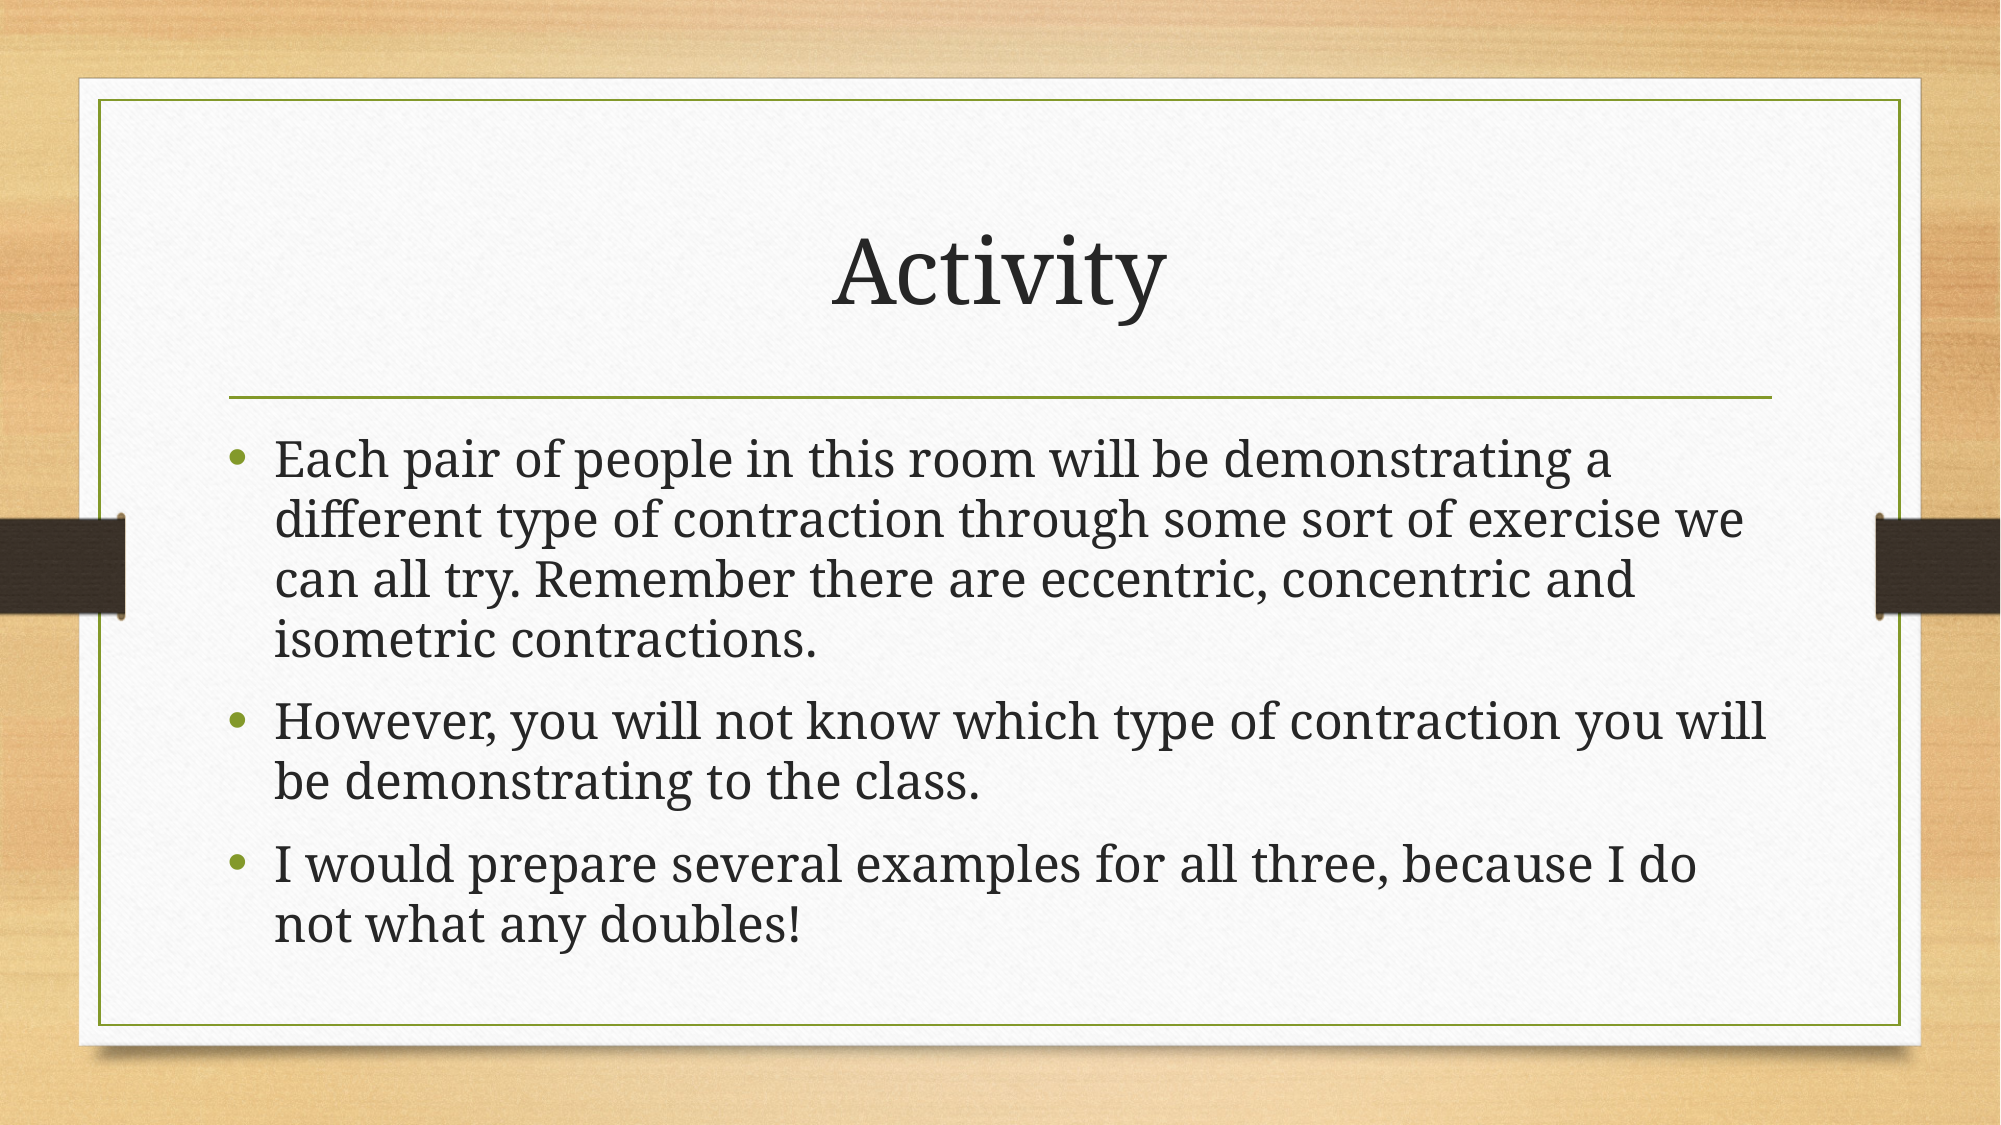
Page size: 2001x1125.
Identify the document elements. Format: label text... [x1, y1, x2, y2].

picture [0, 0, 2001, 1125]
list Each pair of people in this room will be demonstrating a different type of contraction through some sort of exercise we can all try. Remember there are eccentric, concentric and isometric contractions. However, you will not know which type of contraction you will be demonstrating to the class. I would prepare several examples for all three, because I do not what any doubles! [212, 419, 1788, 964]
title Activity [212, 161, 1788, 375]
